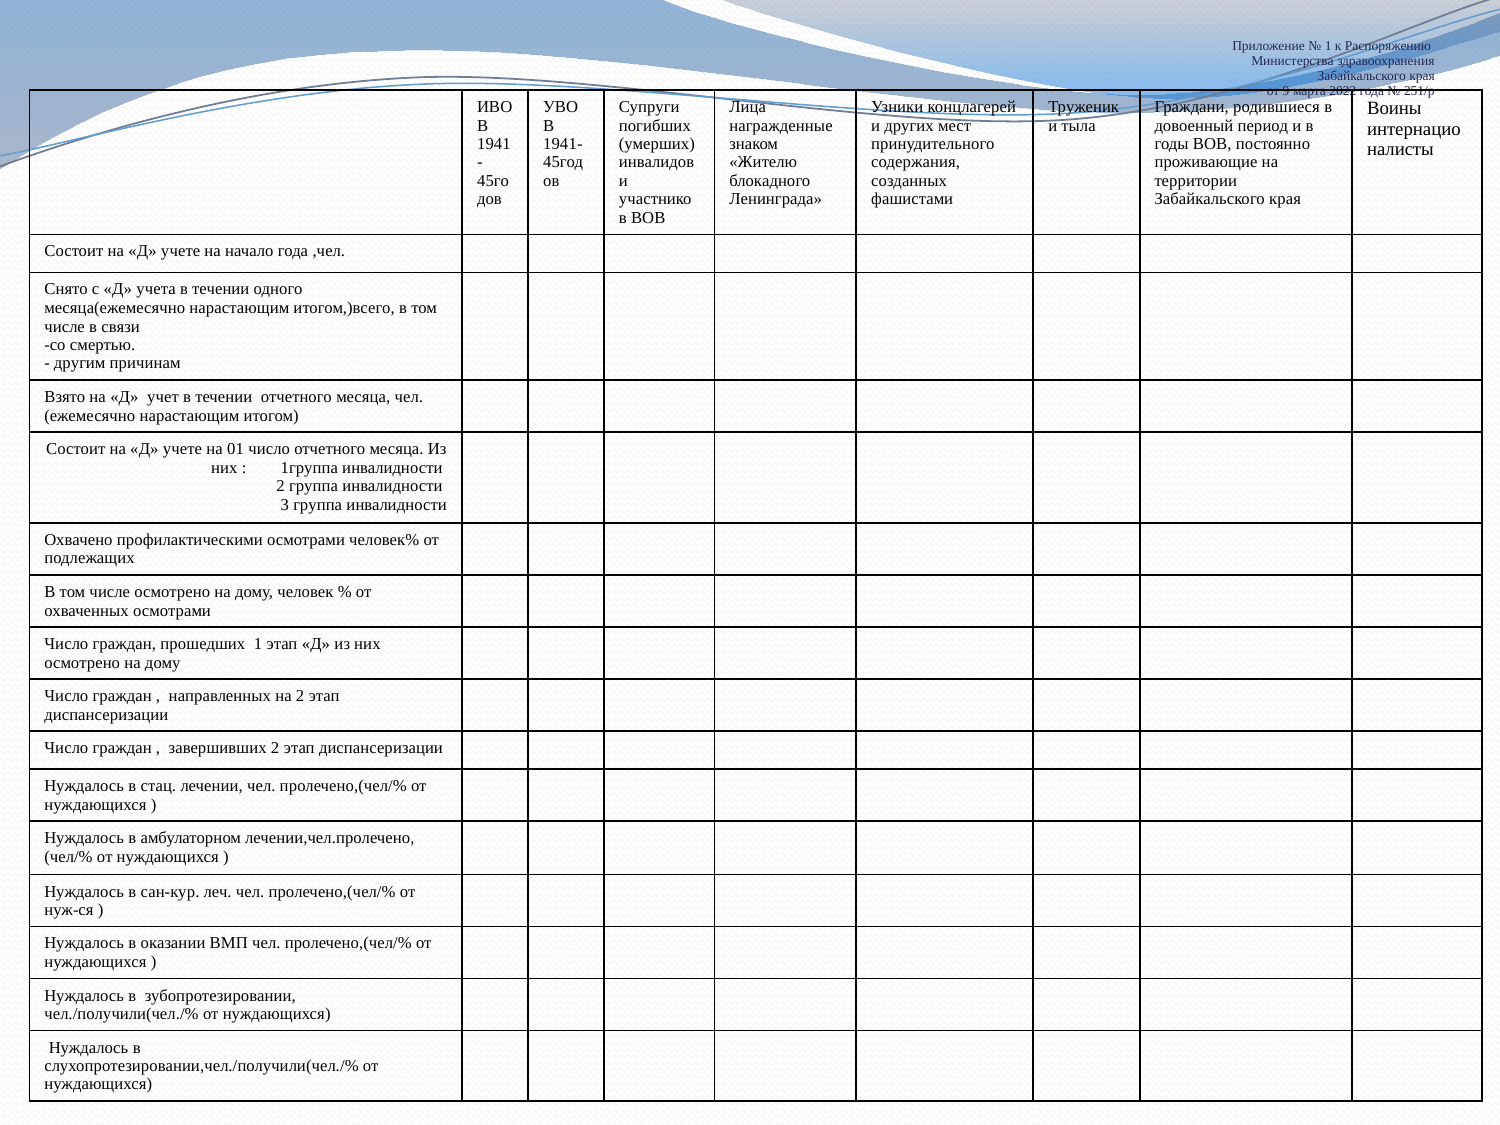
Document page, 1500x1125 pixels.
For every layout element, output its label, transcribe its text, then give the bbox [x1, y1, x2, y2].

table_cell [1141, 576, 1351, 626]
table_cell Состоит на «Д» учете на 01 число отчетного месяца. Из них : 1группа инвалидности 2 группа инвалидности 3 группа инвалидности [30, 433, 461, 522]
table_cell [857, 1031, 1032, 1100]
table_cell [605, 822, 714, 874]
table_cell [857, 235, 1032, 272]
table_header Узники концлагерей и других мест принудительного содержания, созданных фашистами [857, 91, 1032, 234]
table_cell [529, 822, 603, 874]
table_cell Нуждалось в стац. лечении, чел. пролечено,(чел/% от нуждающихся ) [30, 770, 461, 820]
table_cell [605, 927, 714, 978]
table_cell [463, 732, 527, 768]
table_cell Число граждан , направленных на 2 этап диспансеризации [30, 680, 461, 730]
table_cell [463, 1031, 527, 1100]
table_cell [715, 1031, 855, 1100]
table_cell [1141, 822, 1351, 874]
table_cell [1141, 732, 1351, 768]
table_header Граждани, родившиеся в довоенный период и в годы ВОВ, постоянно проживающие на территории Забайкальского края [1141, 91, 1351, 234]
table_cell [715, 433, 855, 522]
table_cell [463, 576, 527, 626]
table_cell [1034, 273, 1139, 379]
table_cell Нуждалось в сан-кур. леч. чел. пролечено,(чел/% от нуж-ся ) [30, 875, 461, 926]
table_cell [529, 1031, 603, 1100]
table_cell [715, 576, 855, 626]
table_cell [1034, 822, 1139, 874]
table_cell [1353, 822, 1481, 874]
table_cell [1141, 524, 1351, 574]
table_cell [715, 979, 855, 1030]
table_cell Число граждан , завершивших 2 этап диспансеризации [30, 732, 461, 768]
table_cell [857, 822, 1032, 874]
table_cell [529, 235, 603, 272]
table_cell [857, 628, 1032, 678]
table_cell [1141, 628, 1351, 678]
title Приложение № 1 к Распоряжению Министерства здравоохранения Забайкальского края от 9 марта 2022 года № 251/р [147, 30, 1436, 89]
table_cell Нуждалось в зубопротезировании, чел./получили(чел./% от нуждающихся) [30, 979, 461, 1030]
table_cell [857, 732, 1032, 768]
table_cell [1034, 433, 1139, 522]
table_cell [1353, 235, 1481, 272]
table_cell [463, 524, 527, 574]
table_cell [605, 628, 714, 678]
table_cell [1353, 381, 1481, 431]
table_cell [1353, 979, 1481, 1030]
table_cell [529, 576, 603, 626]
table_cell [1141, 875, 1351, 926]
table_cell [463, 927, 527, 978]
table_cell [605, 433, 714, 522]
table_cell [463, 875, 527, 926]
table_cell [1141, 273, 1351, 379]
table_cell [857, 433, 1032, 522]
table_cell [529, 680, 603, 730]
table_cell [1353, 273, 1481, 379]
table_cell [463, 680, 527, 730]
table_cell [1141, 680, 1351, 730]
table_cell [529, 628, 603, 678]
table_cell [1353, 433, 1481, 522]
table_cell [1034, 927, 1139, 978]
table_cell [715, 628, 855, 678]
table_cell [1034, 680, 1139, 730]
table_cell [605, 875, 714, 926]
table_cell [529, 979, 603, 1030]
table_cell [857, 875, 1032, 926]
table_cell [1353, 732, 1481, 768]
table_cell [1141, 770, 1351, 820]
table_cell [605, 770, 714, 820]
table_cell [1141, 1031, 1351, 1100]
table_cell [1034, 875, 1139, 926]
table_cell [857, 576, 1032, 626]
table_cell Охвачено профилактическими осмотрами человек% от подлежащих [30, 524, 461, 574]
table_cell [857, 770, 1032, 820]
table_cell [1353, 524, 1481, 574]
table_cell [1034, 770, 1139, 820]
table_cell Нуждалось в слухопротезировании,чел./получили(чел./% от нуждающихся) [30, 1031, 461, 1100]
table_cell [1034, 979, 1139, 1030]
table_cell [1141, 927, 1351, 978]
table_cell [1353, 875, 1481, 926]
table_cell [529, 433, 603, 522]
table_cell [857, 979, 1032, 1030]
table_cell [1034, 576, 1139, 626]
table_cell [715, 273, 855, 379]
table_cell [529, 770, 603, 820]
table_cell [1353, 680, 1481, 730]
table_cell [1353, 576, 1481, 626]
table_cell [529, 524, 603, 574]
table_cell [463, 770, 527, 820]
table_cell [715, 524, 855, 574]
table_cell [1353, 927, 1481, 978]
table_cell [529, 381, 603, 431]
table_cell [1141, 433, 1351, 522]
table_header УВОВ 1941-45годов [529, 91, 603, 234]
table_cell [1141, 235, 1351, 272]
table_cell [715, 381, 855, 431]
table_cell [1353, 770, 1481, 820]
table_cell [1034, 235, 1139, 272]
table_cell [529, 732, 603, 768]
table_cell [605, 732, 714, 768]
table_cell [715, 732, 855, 768]
table_cell [1353, 1031, 1481, 1100]
table_cell Нуждалось в амбулаторном лечении,чел.пролечено,(чел/% от нуждающихся ) [30, 822, 461, 874]
table_cell [715, 875, 855, 926]
table_cell [463, 433, 527, 522]
table_cell [463, 628, 527, 678]
table_cell [715, 927, 855, 978]
table_cell [529, 927, 603, 978]
table_cell [857, 381, 1032, 431]
table_cell Число граждан, прошедших 1 этап «Д» из них осмотрено на дому [30, 628, 461, 678]
table_cell [529, 875, 603, 926]
table_header Труженики тыла [1034, 91, 1139, 234]
table_cell [1353, 628, 1481, 678]
table_cell [463, 381, 527, 431]
table_cell [605, 979, 714, 1030]
table_cell [605, 235, 714, 272]
table_cell [605, 680, 714, 730]
table_cell [463, 235, 527, 272]
table_cell [605, 1031, 714, 1100]
table_cell [529, 273, 603, 379]
table_cell Нуждалось в оказании ВМП чел. пролечено,(чел/% от нуждающихся ) [30, 927, 461, 978]
table_header Воины интернационалисты [1353, 91, 1481, 234]
table_header ИВОВ 1941-45годов [463, 91, 527, 234]
table_cell Состоит на «Д» учете на начало года ,чел. [30, 235, 461, 272]
table_header Лица награжденные знаком «Жителю блокадного Ленинграда» [715, 91, 855, 234]
table_cell В том числе осмотрено на дому, человек % от охваченных осмотрами [30, 576, 461, 626]
table_cell [1141, 381, 1351, 431]
table_cell [605, 524, 714, 574]
table_cell [715, 822, 855, 874]
table_cell [715, 680, 855, 730]
table_cell [715, 770, 855, 820]
table_cell [1034, 628, 1139, 678]
table_cell Снято с «Д» учета в течении одного месяца(ежемесячно нарастающим итогом,)всего, в том числе в связи -со смертью. - другим причинам [30, 273, 461, 379]
table_cell [605, 381, 714, 431]
table_cell [1034, 381, 1139, 431]
table_cell [1034, 732, 1139, 768]
table_cell [463, 273, 527, 379]
table_cell [605, 576, 714, 626]
table_cell [857, 524, 1032, 574]
table_cell [463, 822, 527, 874]
table_cell [1141, 979, 1351, 1030]
table_cell [715, 235, 855, 272]
table_header Супруги погибших (умерших) инвалидов и участников ВОВ [605, 91, 714, 234]
table_cell [605, 273, 714, 379]
table_cell [857, 927, 1032, 978]
table_header [30, 91, 461, 234]
table_cell [463, 979, 527, 1030]
table_cell [1034, 524, 1139, 574]
table_cell [1034, 1031, 1139, 1100]
table_cell [857, 273, 1032, 379]
table_cell Взято на «Д» учет в течении отчетного месяца, чел.(ежемесячно нарастающим итогом) [30, 381, 461, 431]
table_cell [857, 680, 1032, 730]
